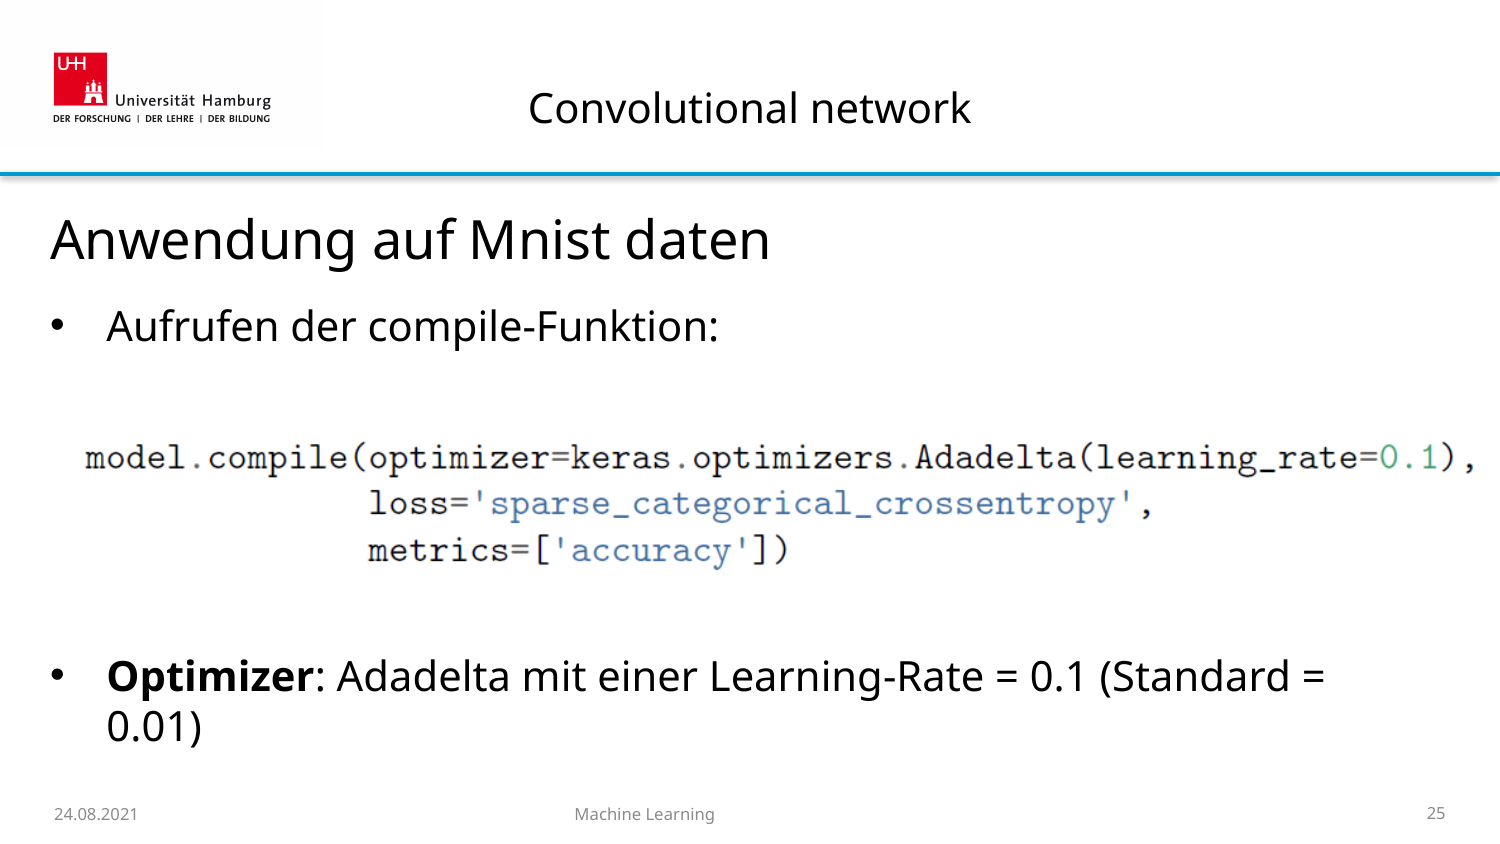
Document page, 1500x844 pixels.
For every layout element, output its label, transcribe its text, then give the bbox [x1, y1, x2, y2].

list Anwendung auf Mnist daten [35, 197, 1406, 281]
footer Machine Learning [273, 788, 1016, 833]
slide_number 25 [1361, 788, 1446, 833]
list Aufrufen der compile-Funktion: Optimizer: Adadelta mit einer Learning-Rate = 0.1 (Standard = 0.01) [35, 291, 1406, 765]
picture [76, 433, 1483, 580]
picture [1, 0, 323, 149]
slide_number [54, 788, 210, 833]
title Convolutional network [275, 91, 1225, 122]
